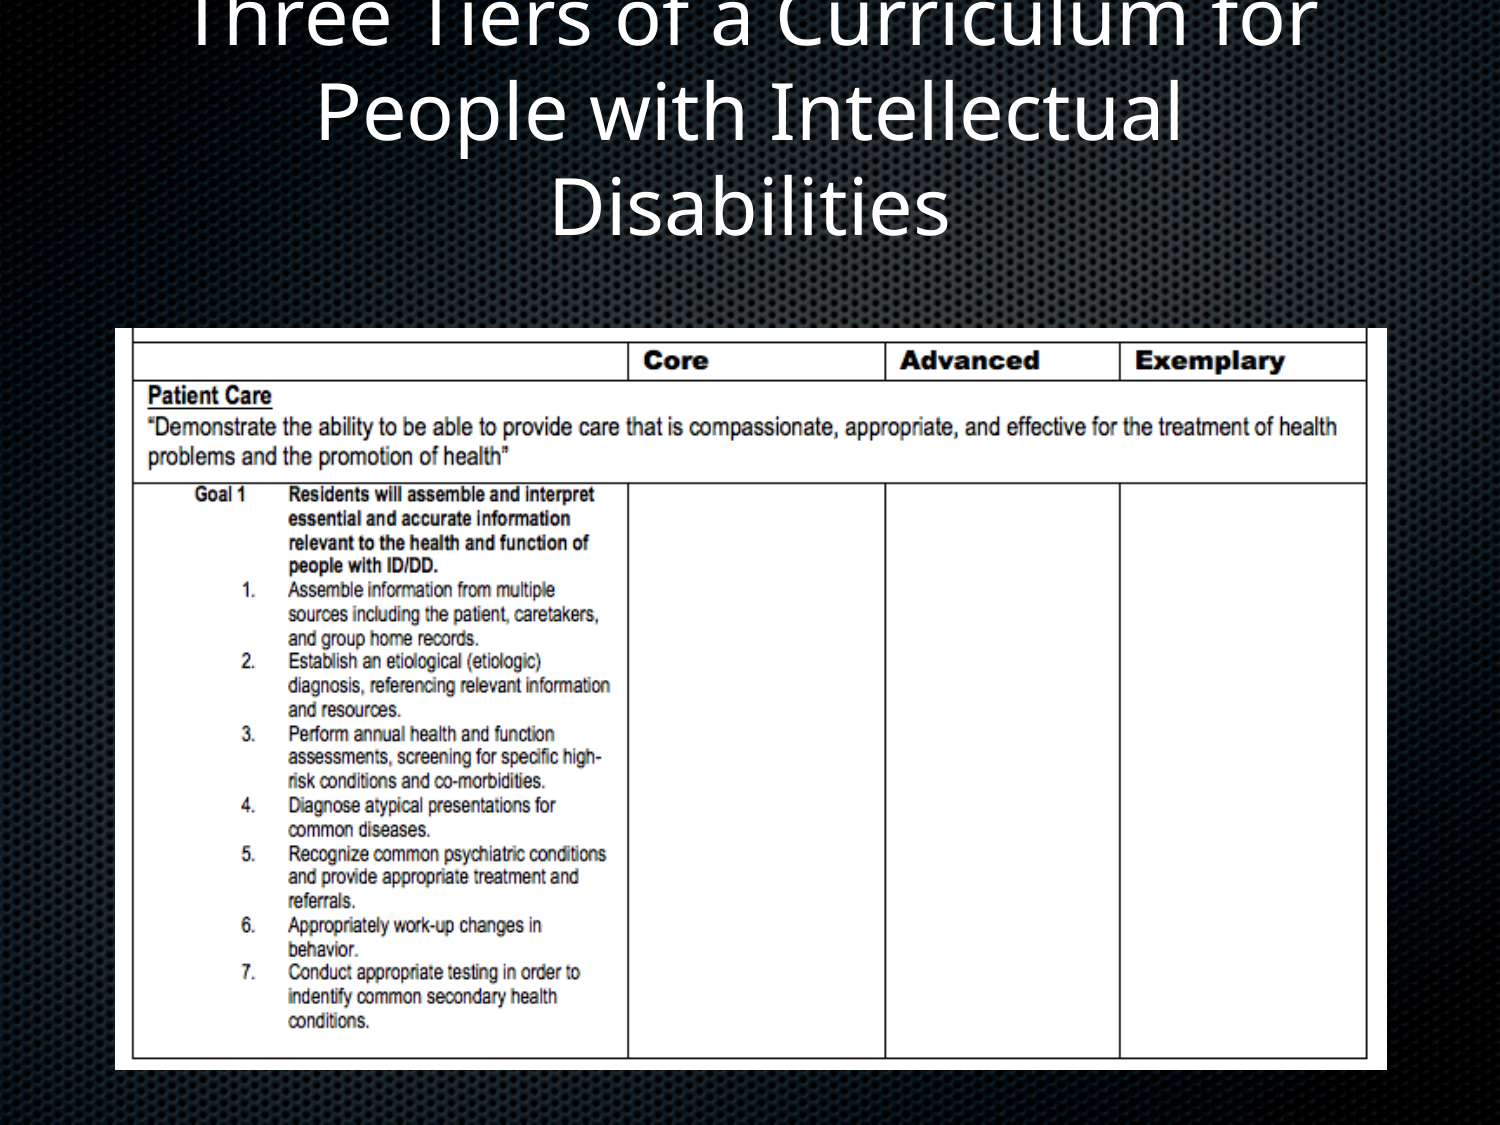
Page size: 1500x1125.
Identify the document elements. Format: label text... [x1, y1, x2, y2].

picture [0, 0, 1500, 1125]
title Three Tiers of a Curriculum for People with Intellectual Disabilities [127, 71, 1373, 259]
